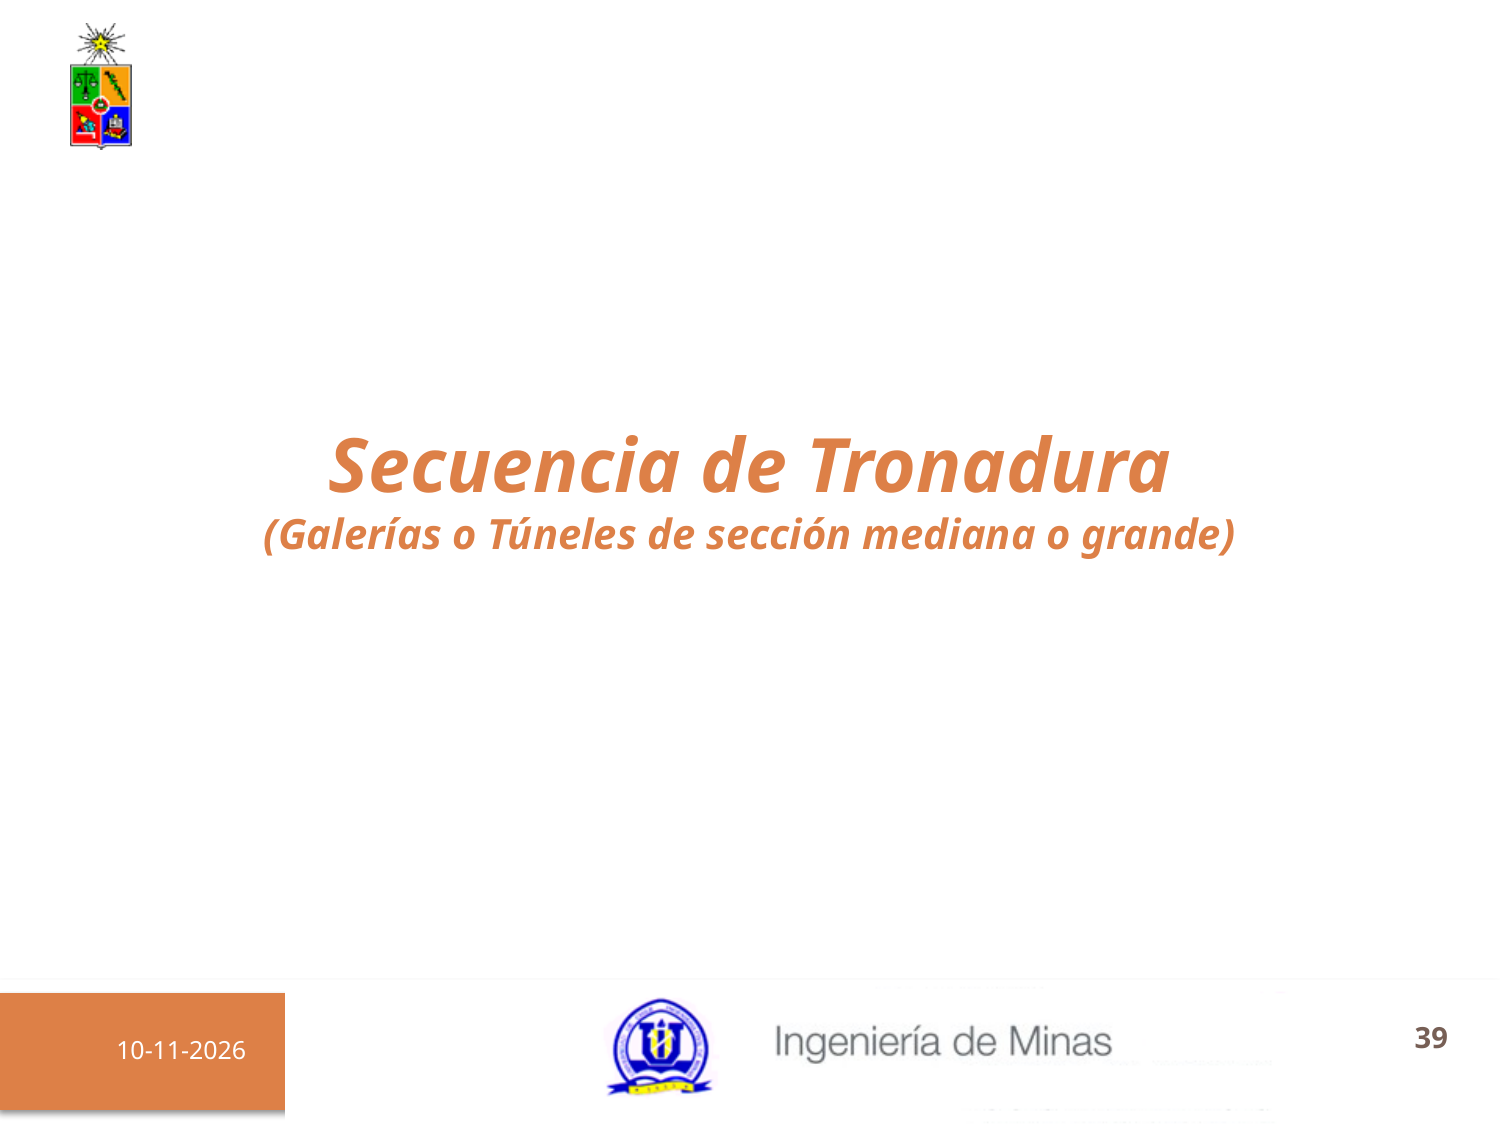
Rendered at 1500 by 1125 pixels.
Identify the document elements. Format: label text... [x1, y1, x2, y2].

text_box Secuencia de Tronadura (Galerías o Túneles de sección mediana o grande) [81, 410, 1418, 565]
picture [285, 980, 1500, 1125]
picture [69, 23, 132, 151]
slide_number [12, 995, 279, 1108]
